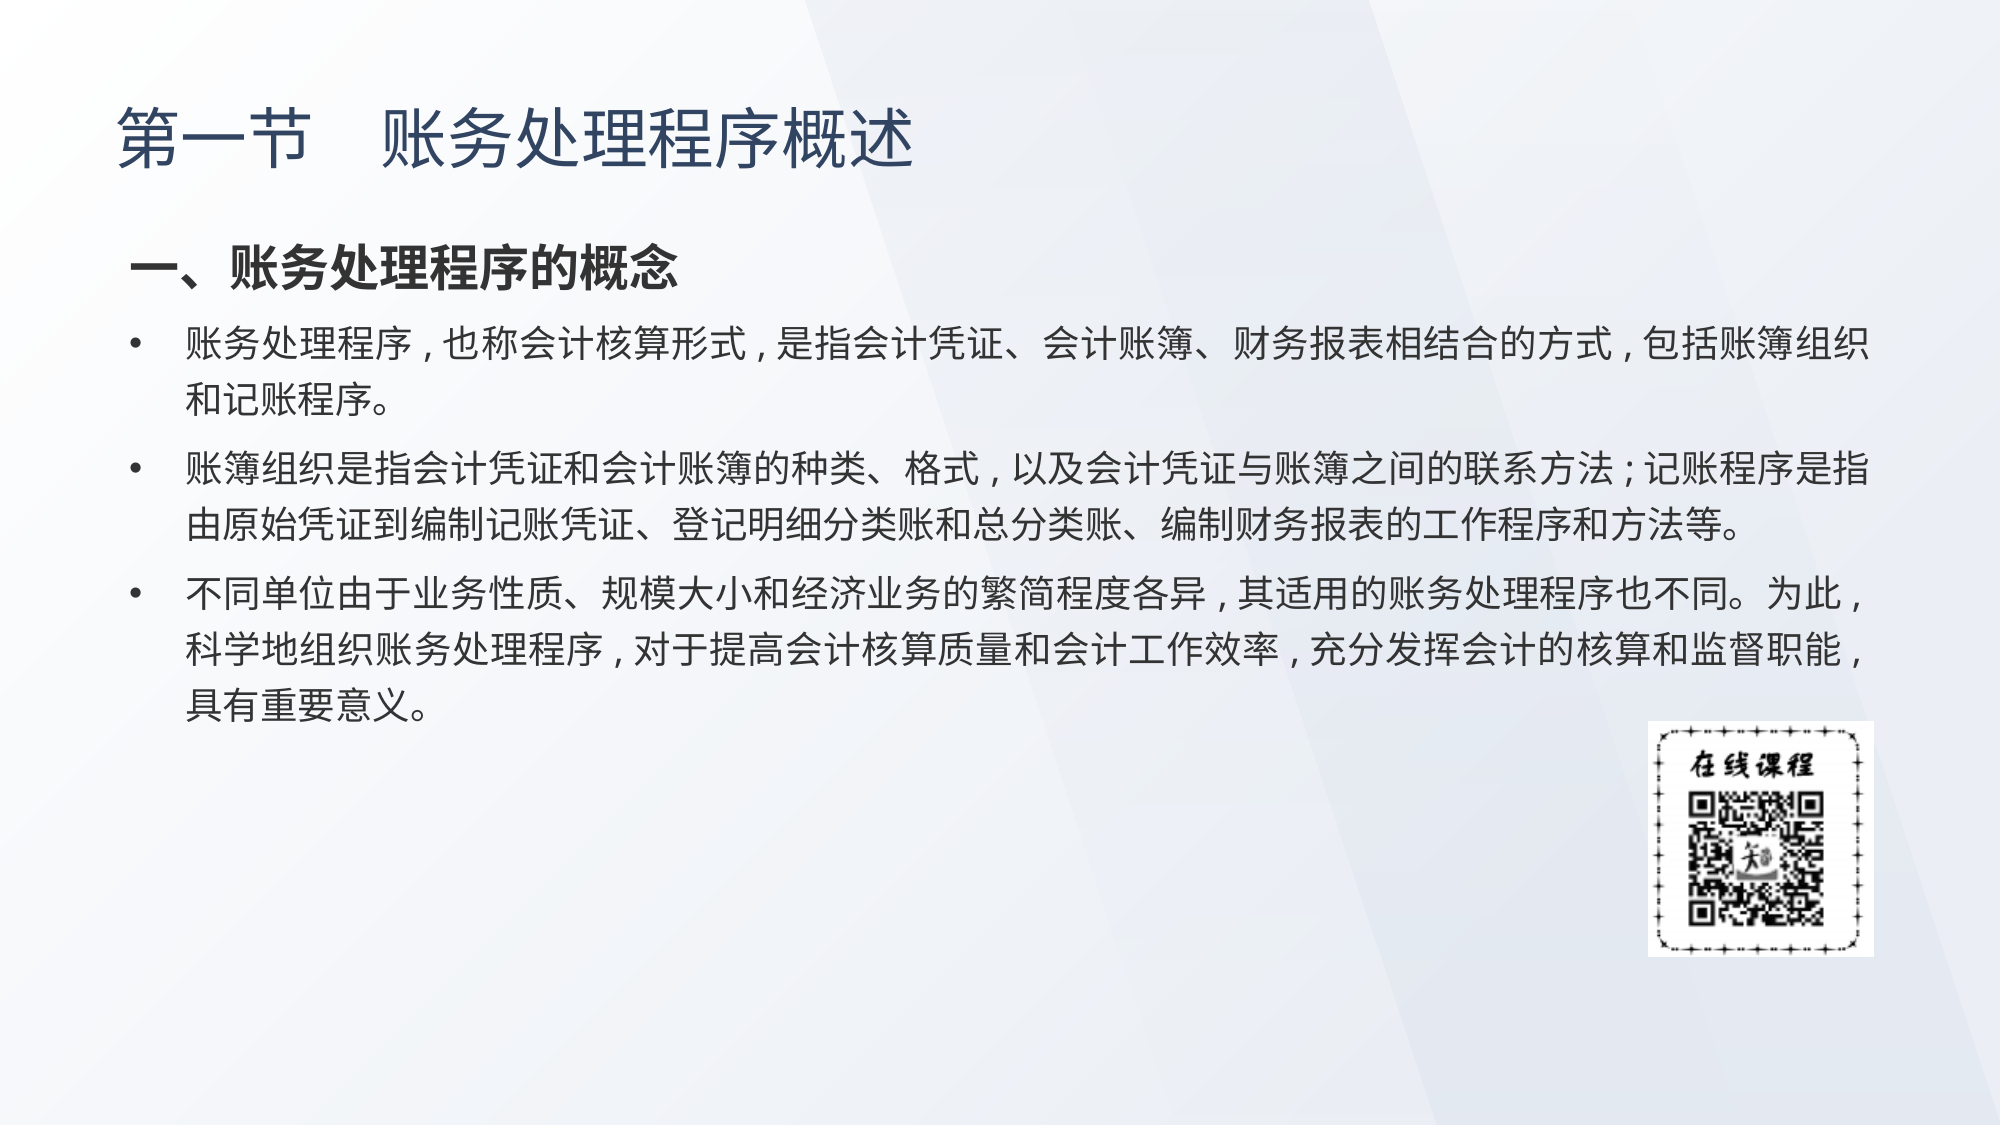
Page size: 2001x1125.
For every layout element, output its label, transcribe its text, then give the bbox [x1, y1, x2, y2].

picture [1648, 721, 1874, 957]
title 第一节 账务处理程序概述 [114, 59, 1886, 178]
text_box 一、账务处理程序的概念 账务处理程序,也称会计核算形式,是指会计凭证、会计账簿、财务报表相结合的方式,包括账簿组织和记账程序。 账簿组织是指会计凭证和会计账簿的种类、格式,以及会计凭证与账簿之间的联系方法;记账程序是指由原始凭证到编制记账凭证、登记明细分类账和总分类账、编制财务报表的工作程序和方法等。 不同单位由于业务性质、规模大小和经济业务的繁简程度各异,其适用的账务处理程序也不同。为此,科学地组织账务处理程序,对于提高会计核算质量和会计工作效率,充分发挥会计的核算和监督职能,具有重要意义。 [114, 213, 1886, 1013]
